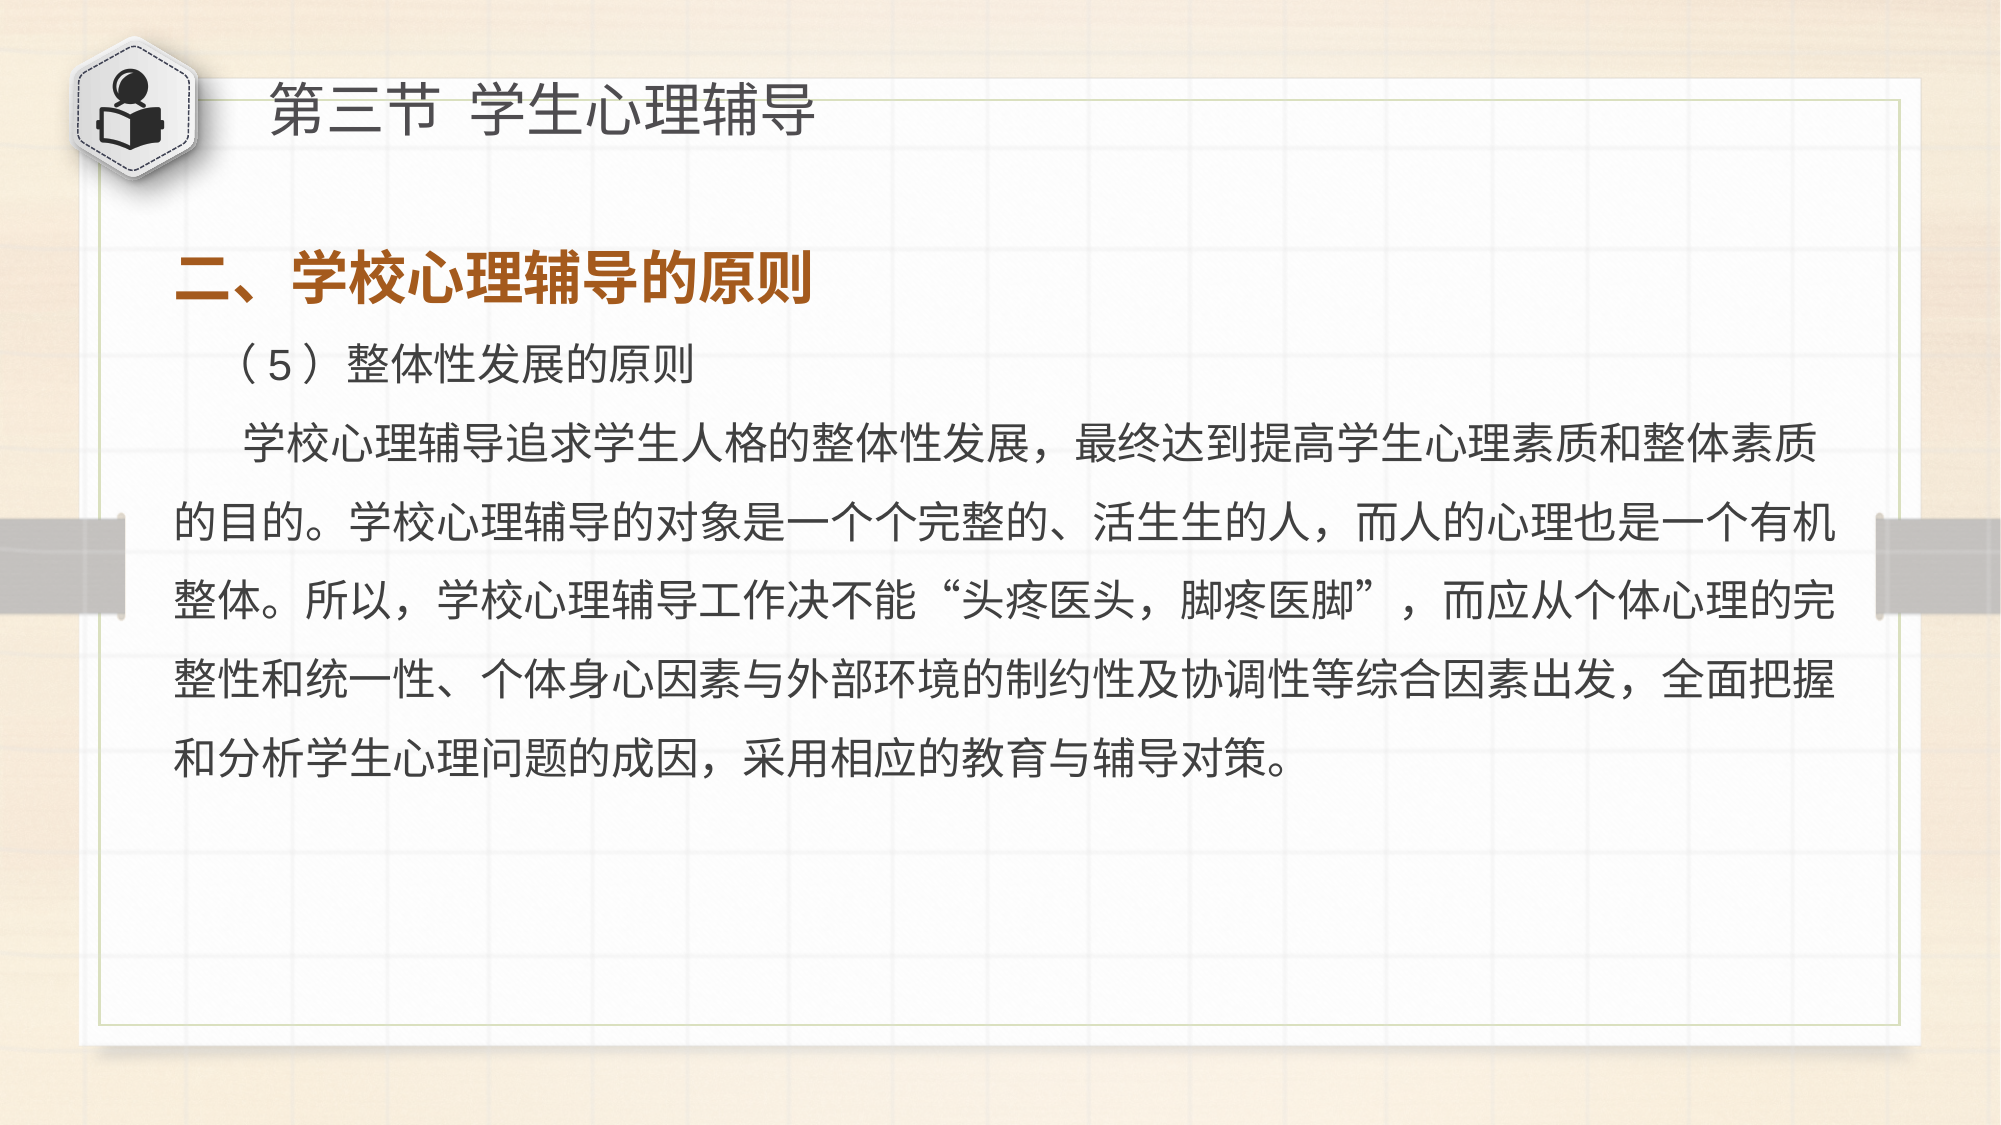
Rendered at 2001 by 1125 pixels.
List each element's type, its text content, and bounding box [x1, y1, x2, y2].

text_box 二、学校心理辅导的原则 （5）整体性发展的原则 学校心理辅导追求学生人格的整体性发展，最终达到提高学生心理素质和整体素质 的目的。学校心理辅导的对象是一个个完整的、活生生的人，而人的心理也是一个有机整体。所以，学校心理辅导工作决不能“头疼医头，脚疼医脚”，而应从个体心理的完整性和统一性、个体身心因素与外部环境的制约性及协调性等综合因素出发，全面把握和分析学生心理问题的成因，采用相应的教育与辅导对策。 [159, 198, 1879, 870]
text_box 第三节 学生心理辅导 [253, 65, 1660, 150]
picture [0, 0, 2001, 1125]
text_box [61, 43, 206, 173]
